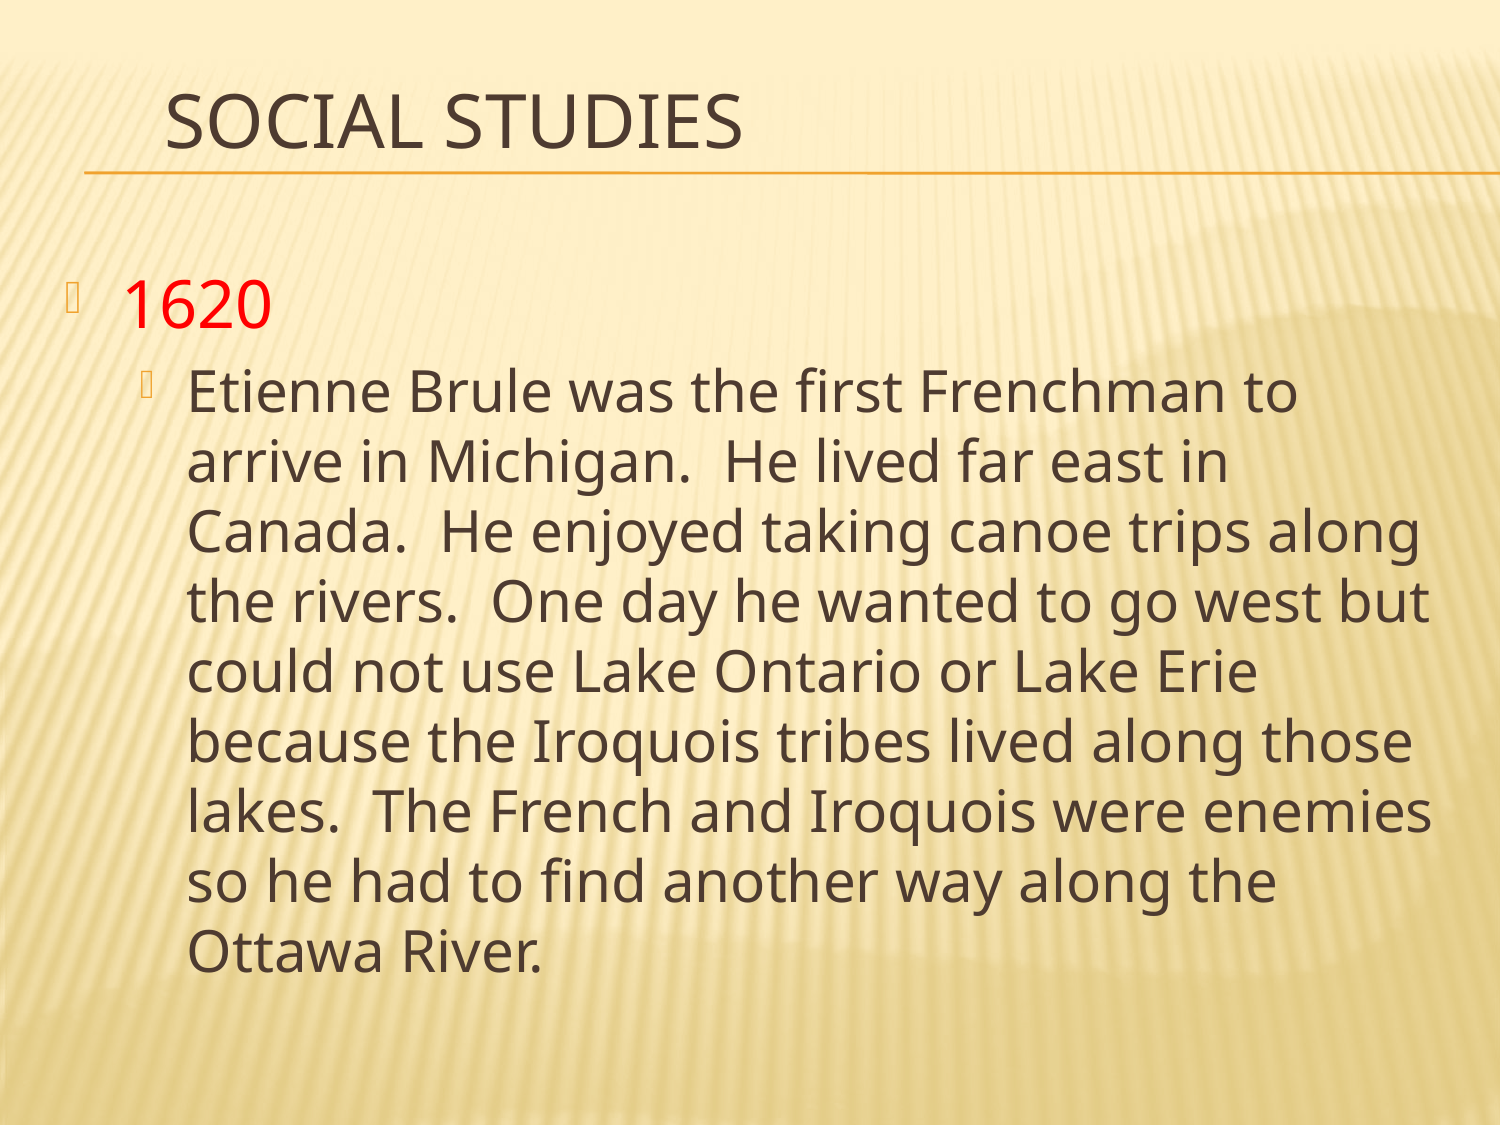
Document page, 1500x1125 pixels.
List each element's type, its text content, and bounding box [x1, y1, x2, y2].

list 1620 Etienne Brule was the first Frenchman to arrive in Michigan. He lived far east in Canada. He enjoyed taking canoe trips along the rivers. One day he wanted to go west but could not use Lake Ontario or Lake Erie because the Iroquois tribes lived along those lakes. The French and Iroquois were enemies so he had to find another way along the Ottawa River. [50, 254, 1475, 998]
title Social Studies [150, 24, 1425, 213]
